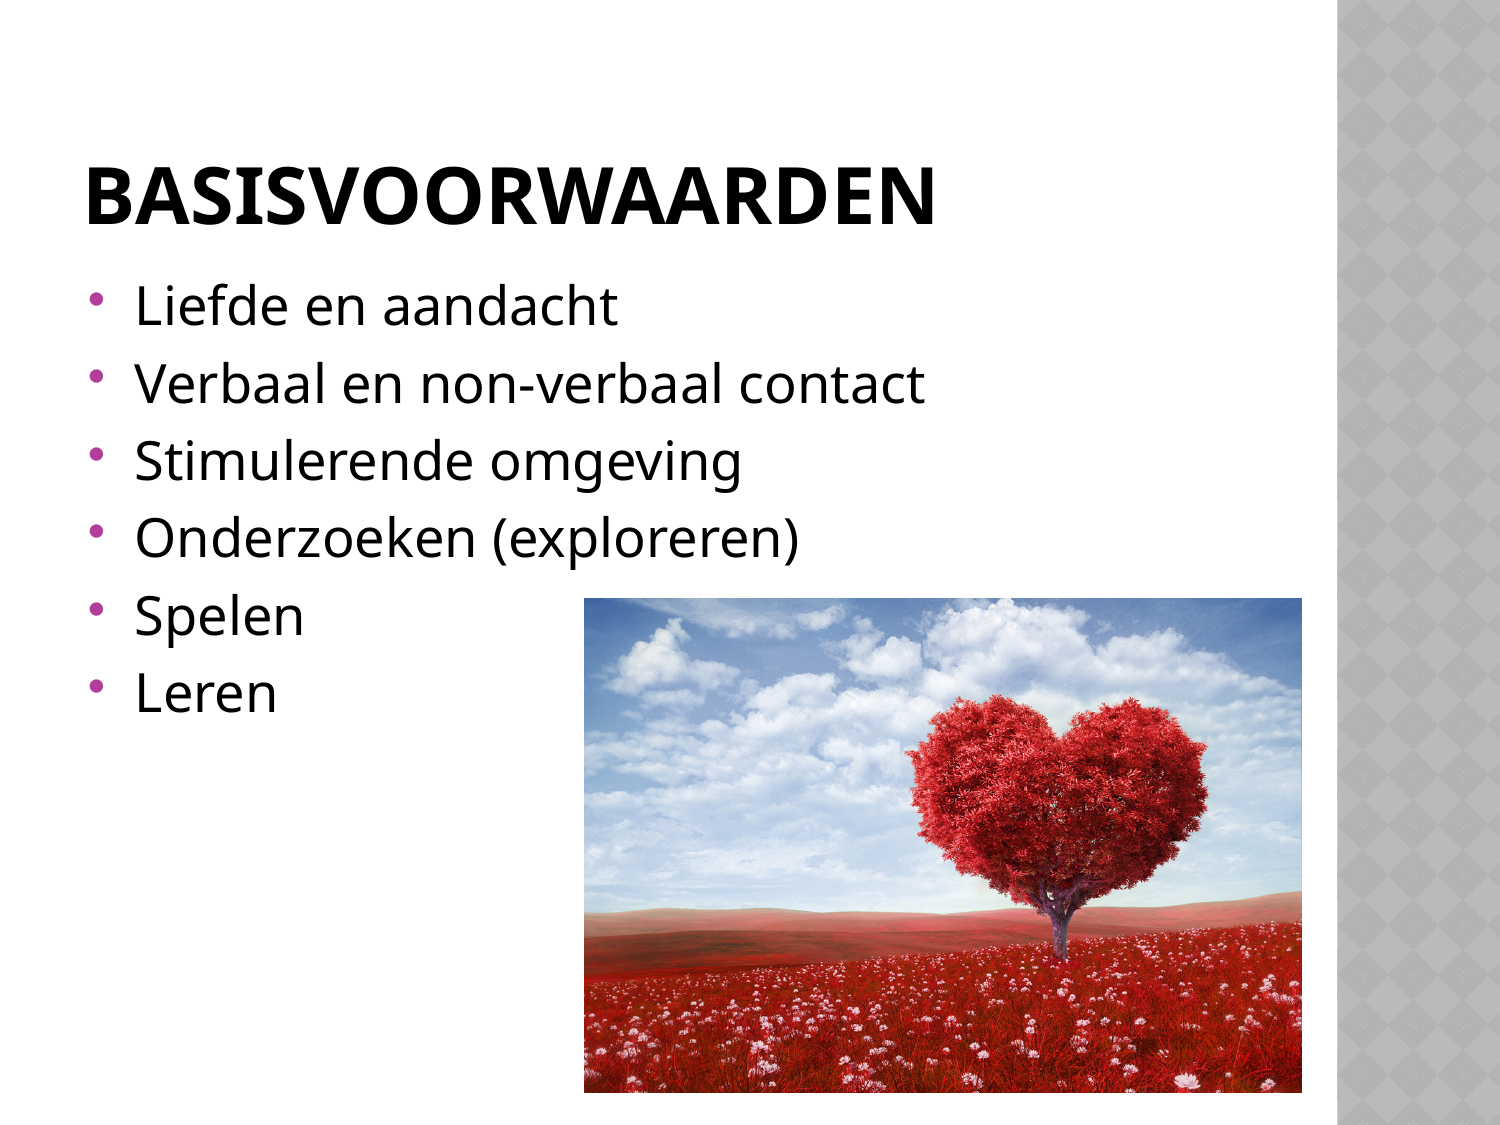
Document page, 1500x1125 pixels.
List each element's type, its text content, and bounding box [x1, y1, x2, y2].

list Liefde en aandacht Verbaal en non-verbaal contact Stimulerende omgeving Onderzoeken (exploreren) Spelen Leren [75, 264, 1263, 1059]
picture [584, 597, 1303, 1094]
title basisvoorwaarden [75, 52, 1263, 240]
